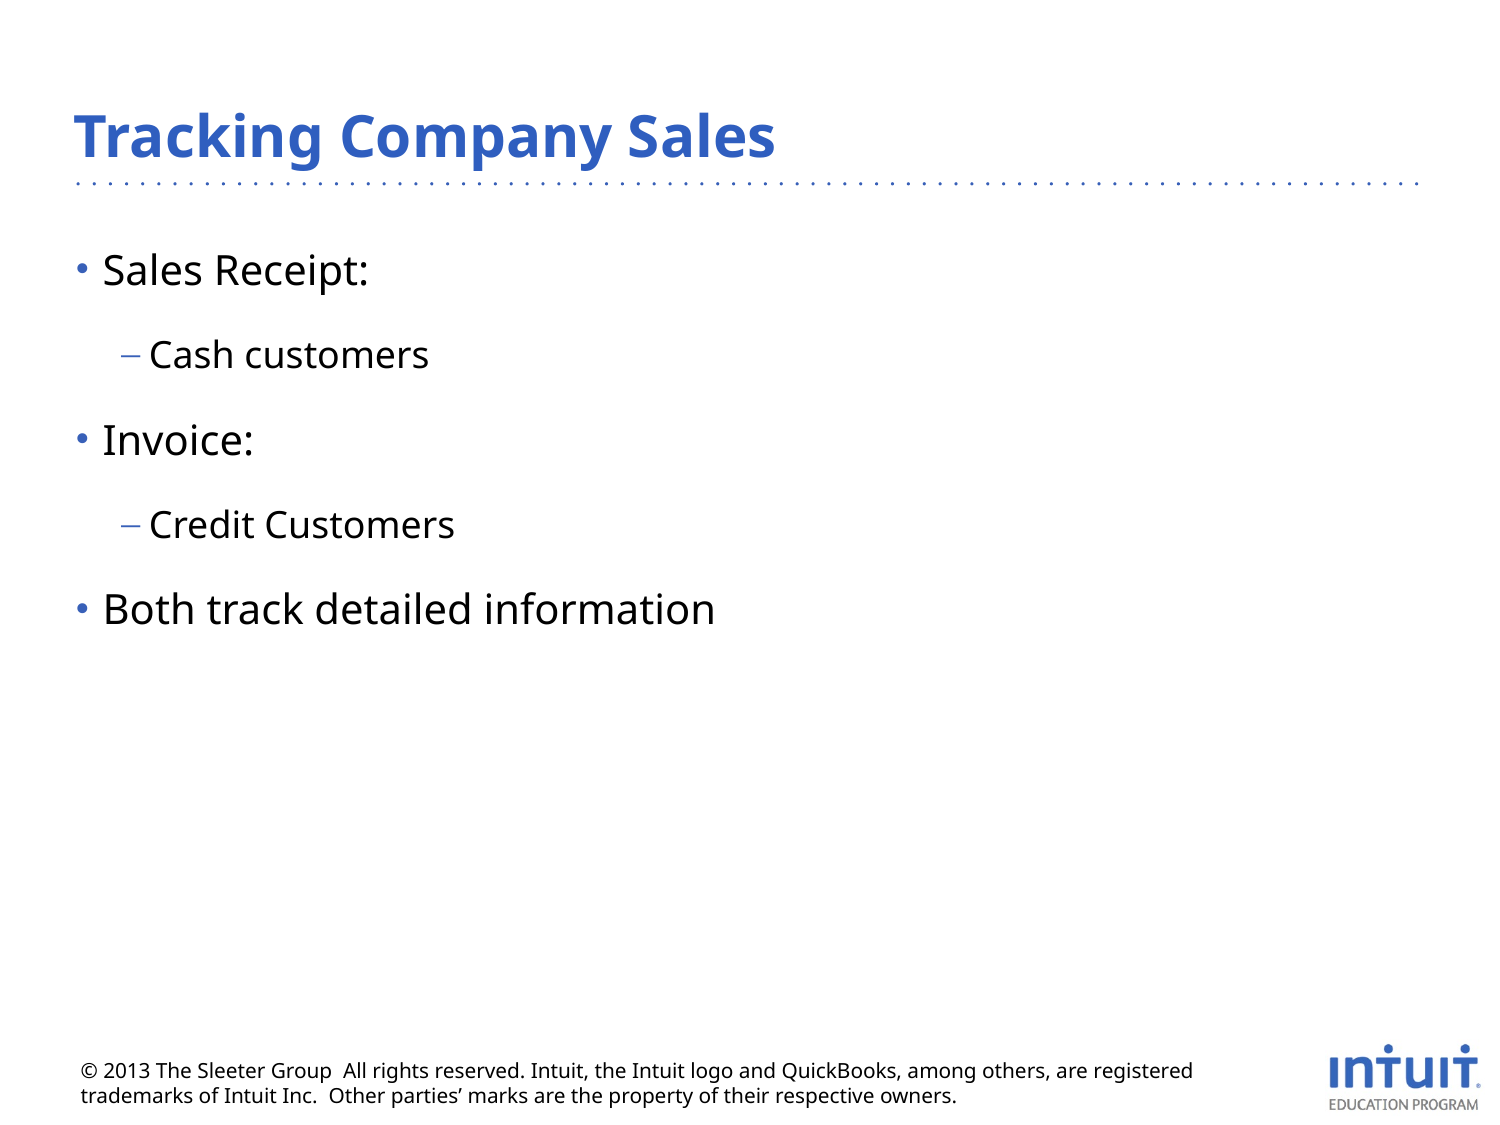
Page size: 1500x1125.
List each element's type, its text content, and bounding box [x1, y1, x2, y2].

list Sales Receipt: Cash customers Invoice: Credit Customers Both track detailed information [75, 235, 1424, 1012]
picture [1325, 1039, 1485, 1116]
title Tracking Company Sales [73, 62, 1424, 169]
